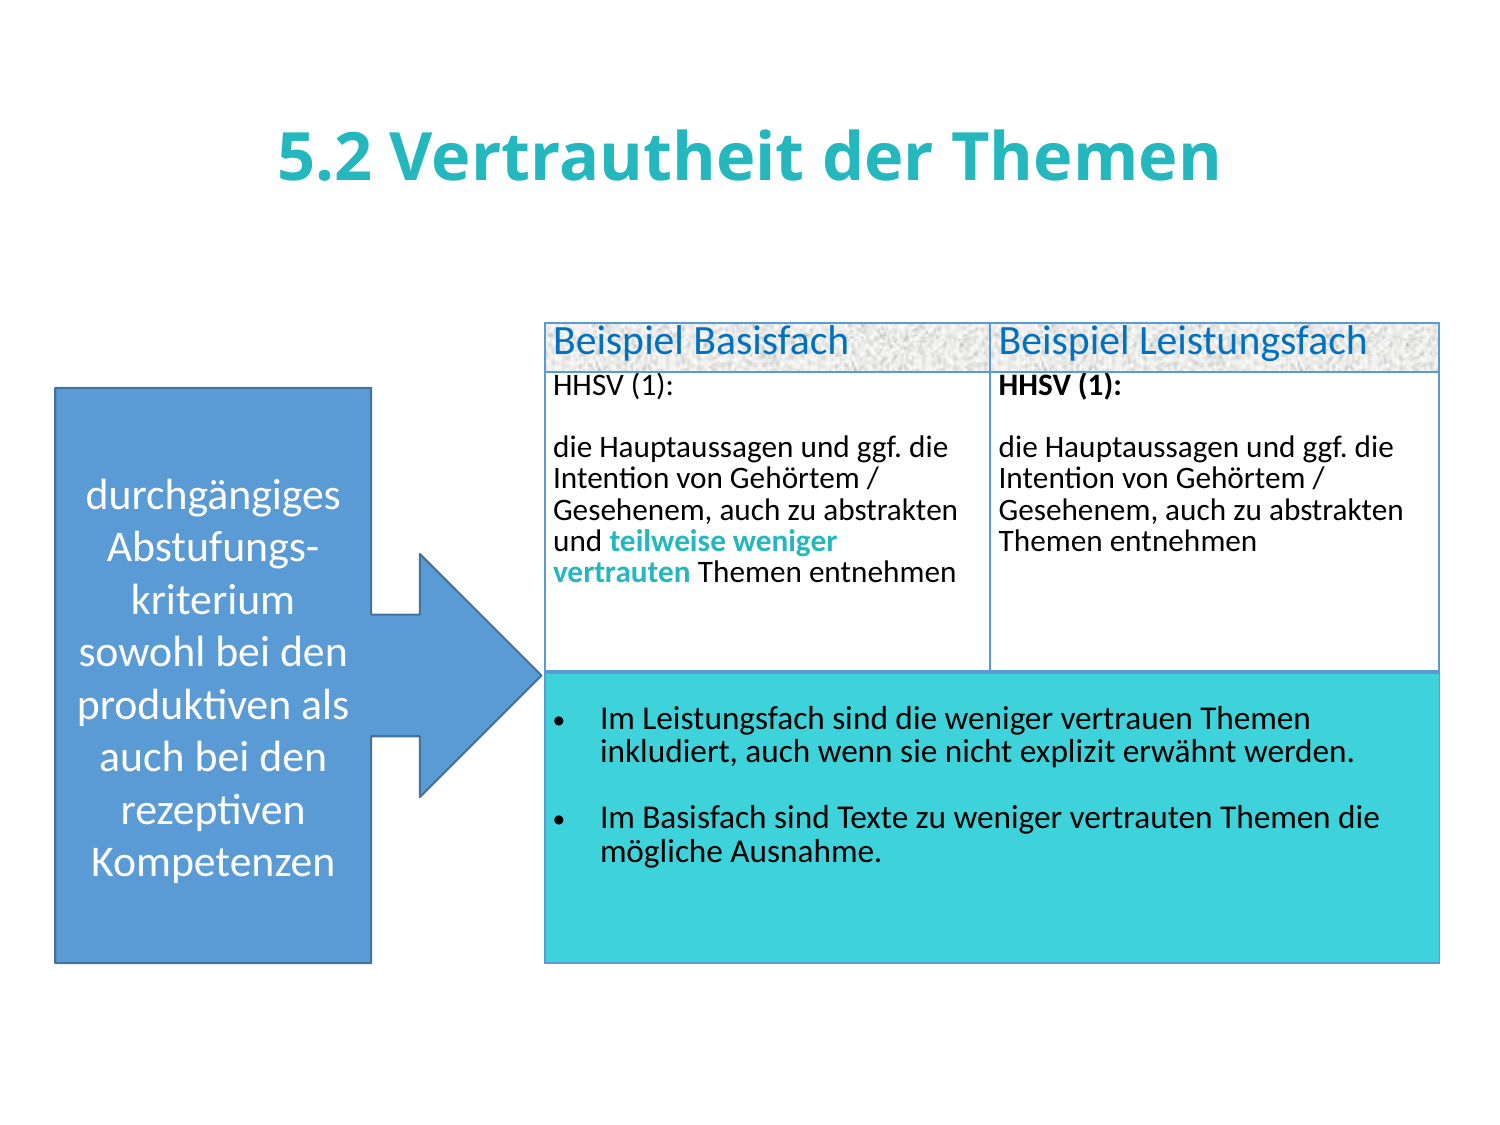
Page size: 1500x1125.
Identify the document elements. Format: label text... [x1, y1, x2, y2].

table_header Beispiel Basisfach [546, 324, 989, 371]
table_header Im Leistungsfach sind die weniger vertrauen Themen inkludiert, auch wenn sie nicht explizit erwähnt werden. Im Basisfach sind Texte zu weniger vertrauten Themen die mögliche Ausnahme. [546, 674, 1439, 962]
text_box durchgängiges Abstufungs-kriterium sowohl bei den produktiven als auch bei den rezeptiven Kompetenzen [54, 386, 543, 965]
table_header Beispiel Leistungsfach [991, 324, 1438, 371]
table_cell HHSV (1): die Hauptaussagen und ggf. die Intention von Gehörtem / Gesehenem, auch zu abstrakten und teilweise weniger vertrauten Themen entnehmen [546, 373, 989, 670]
table_cell HHSV (1): die Hauptaussagen und ggf. die Intention von Gehörtem / Gesehenem, auch zu abstrakten Themen entnehmen [991, 373, 1438, 670]
title 5.2 Vertrautheit der Themen [159, 113, 1341, 205]
